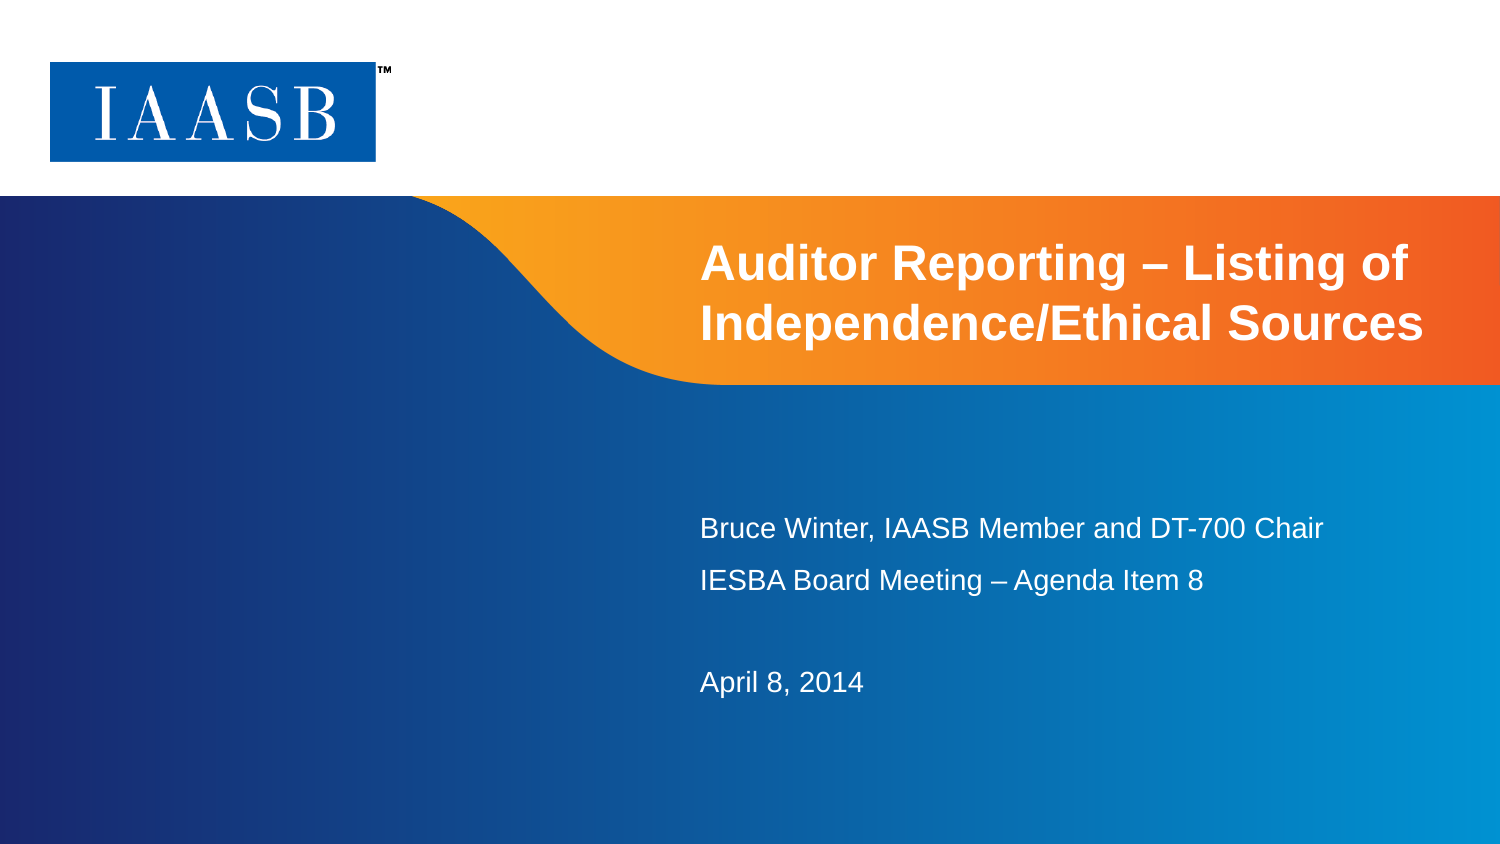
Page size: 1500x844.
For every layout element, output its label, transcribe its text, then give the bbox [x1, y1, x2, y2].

picture [412, 196, 1500, 385]
picture [50, 62, 391, 162]
subtitle Bruce Winter, IAASB Member and DT-700 Chair IESBA Board Meeting – Agenda Item 8 April 8, 2014 [699, 407, 1388, 624]
title Auditor Reporting – Listing of Independence/Ethical Sources [699, 229, 1463, 352]
